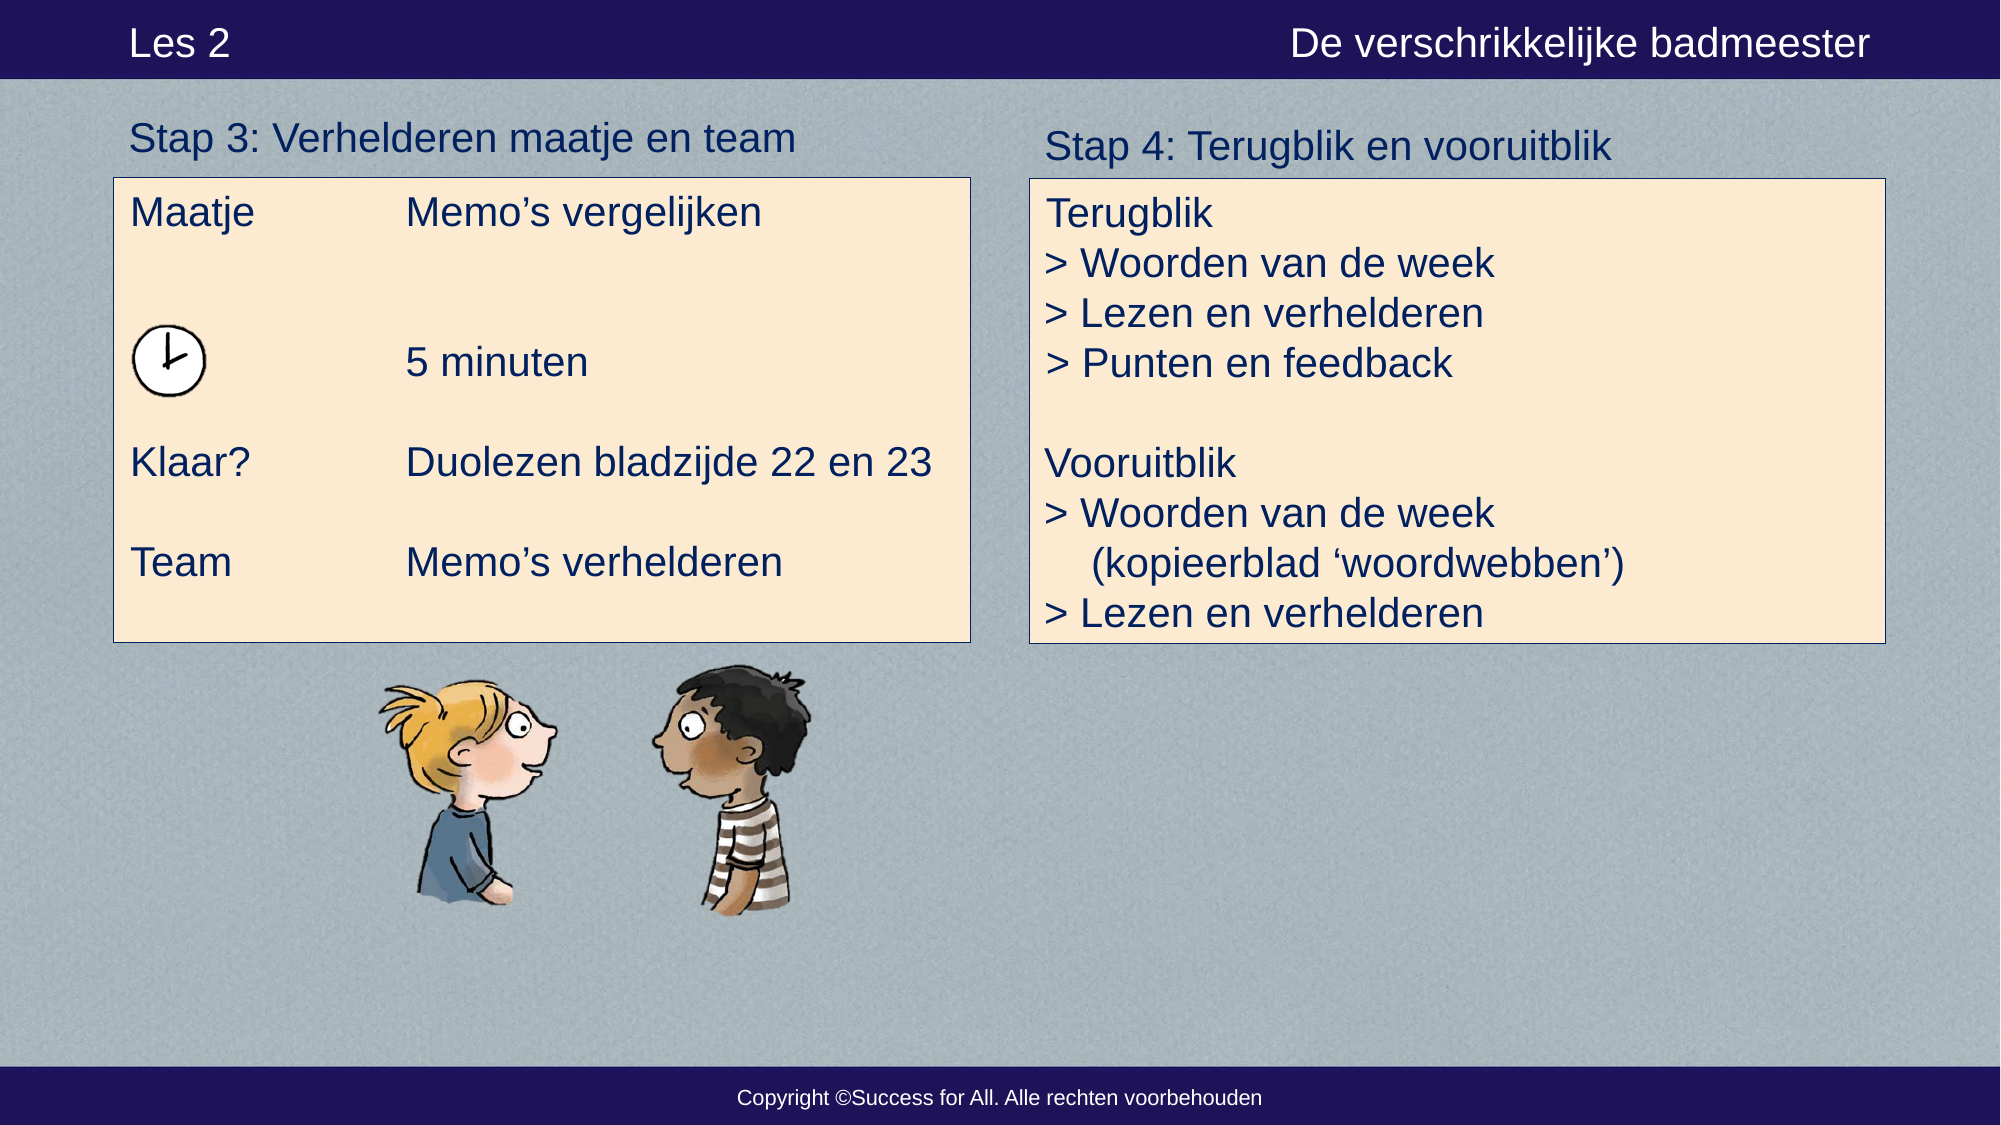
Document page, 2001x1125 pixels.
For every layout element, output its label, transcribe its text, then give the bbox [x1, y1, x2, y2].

text_box Stap 3: Verhelderen maatje en team [114, 103, 907, 169]
text_box Stap 4: Terugblik en vooruitblik [1029, 111, 1822, 177]
text_box Les 2 [114, 8, 354, 73]
text_box De verschrikkelijke badmeester [999, 8, 1886, 73]
text_box Copyright ©Success for All. Alle rechten voorbehouden [0, 1076, 2000, 1125]
picture [0, 0, 2001, 1125]
text_box Terugblik > Woorden van de week > Lezen en verhelderen > Punten en feedback Vooruitblik > Woorden van de week (kopieerblad ‘woordwebben’) > Lezen en verhelderen [1029, 178, 1886, 644]
text_box Maatje Memo’s vergelijken 5 minuten Klaar? Duolezen bladzijde 22 en 23 Team Memo’s verhelderen [113, 177, 971, 643]
